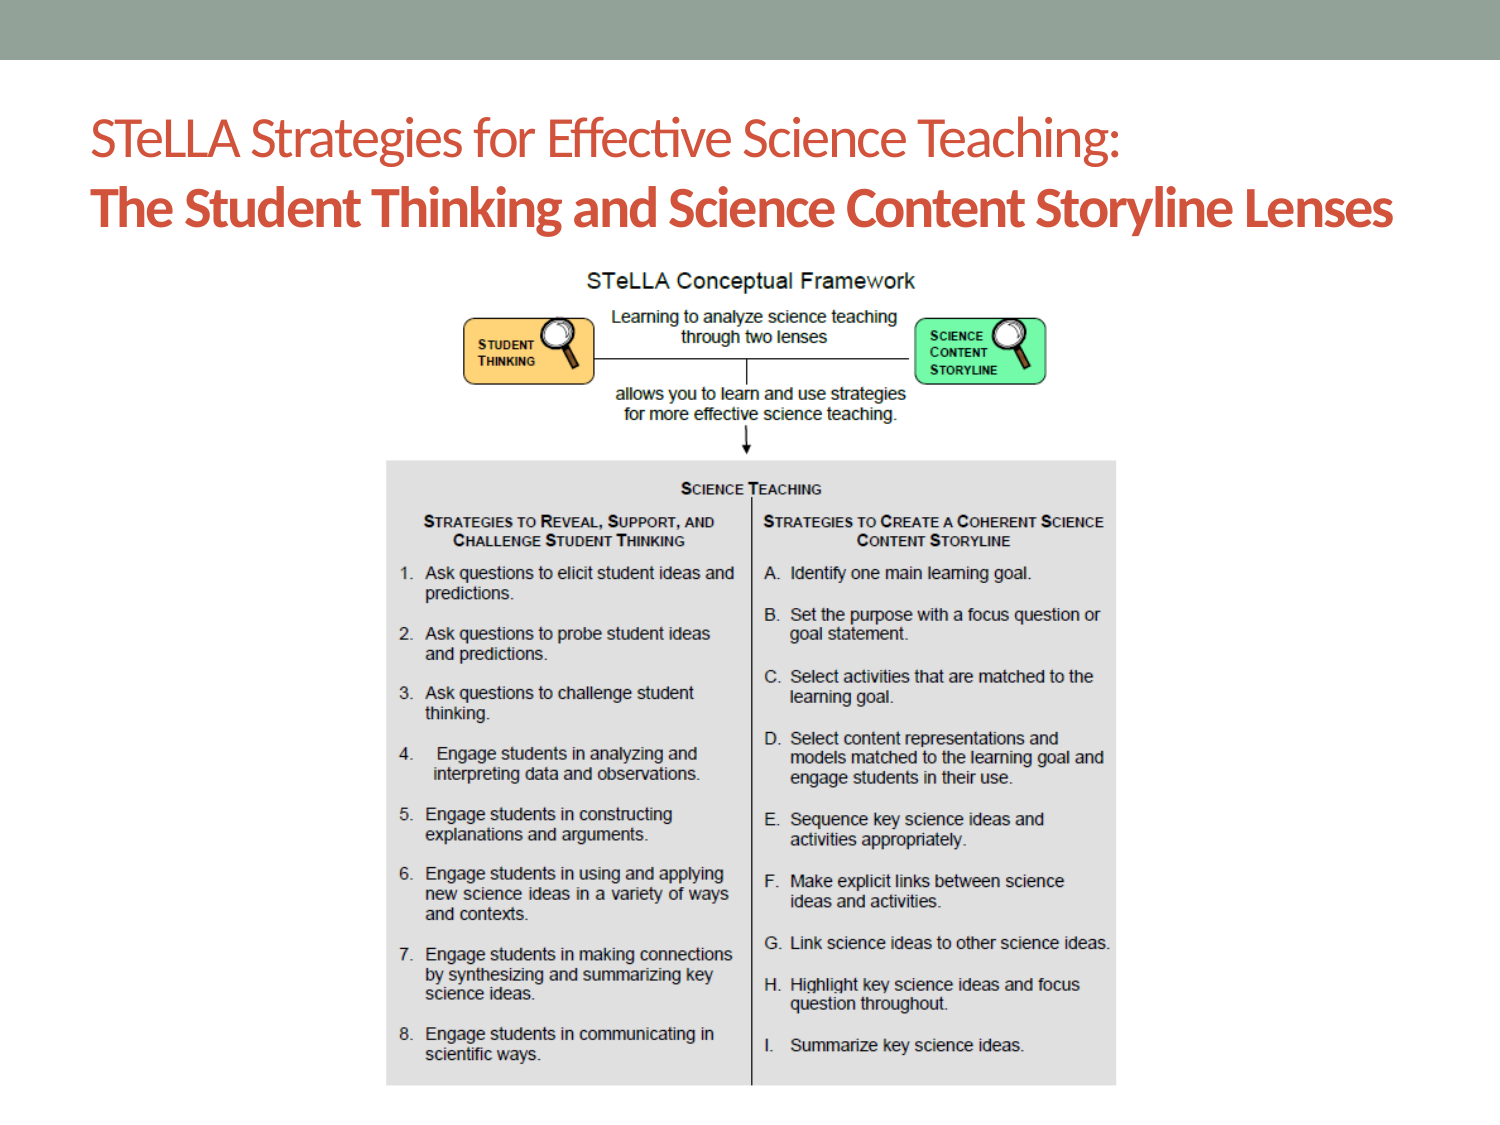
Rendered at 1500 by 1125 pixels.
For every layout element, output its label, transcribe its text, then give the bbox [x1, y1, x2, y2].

picture [361, 255, 1139, 1107]
title STeLLA Strategies for Effective Science Teaching: The Student Thinking and Science Content Storyline Lenses [75, 87, 1425, 250]
